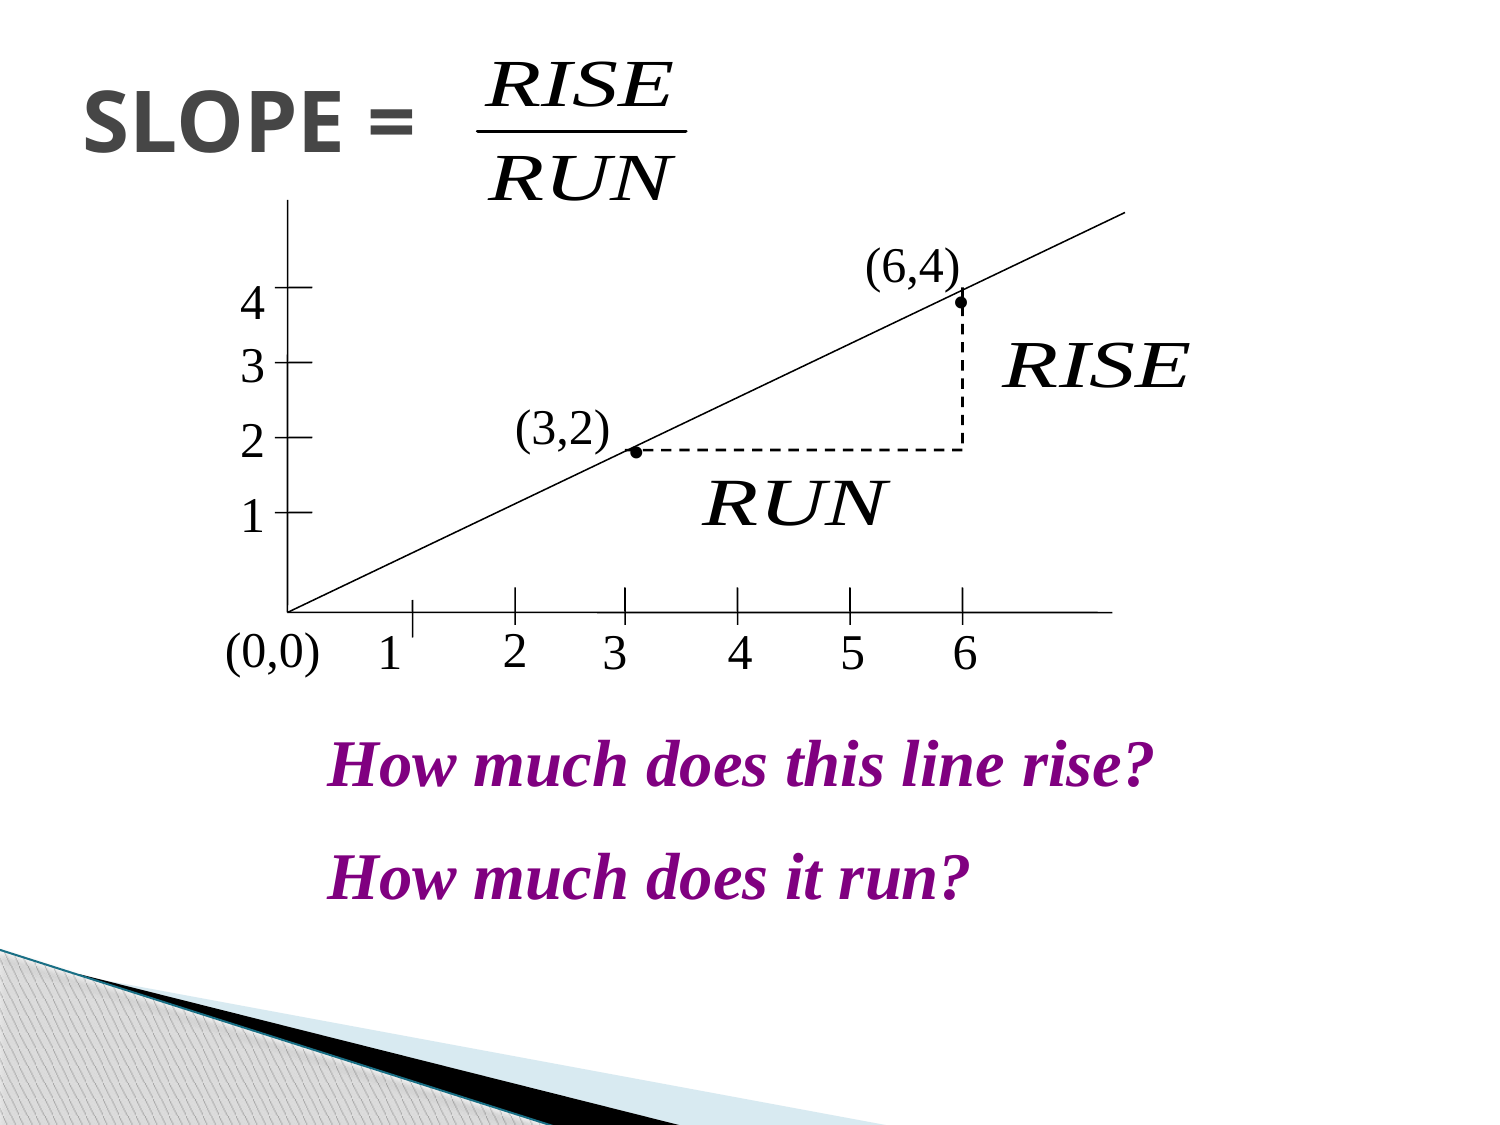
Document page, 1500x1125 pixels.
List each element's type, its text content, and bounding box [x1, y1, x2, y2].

text_box 1 [225, 475, 280, 550]
text_box 6 [937, 612, 993, 688]
text_box How much does this line rise? How much does it run? [312, 712, 1338, 921]
text_box • [937, 262, 985, 338]
text_box (0,0) [209, 609, 336, 685]
title SLOPE = [24, 24, 475, 213]
text_box (3,2) [500, 387, 626, 463]
text_box 2 [487, 609, 543, 685]
text_box 3 [225, 338, 280, 400]
text_box 1 [362, 612, 418, 688]
text_box • [612, 412, 660, 488]
text_box 2 [225, 400, 280, 475]
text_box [987, 337, 1210, 394]
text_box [687, 474, 903, 532]
text_box (6,4) [850, 224, 976, 300]
text_box 4 [225, 262, 280, 338]
text_box 5 [825, 612, 880, 688]
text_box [462, 49, 701, 208]
text_box 3 [587, 612, 643, 688]
text_box 4 [712, 612, 768, 688]
